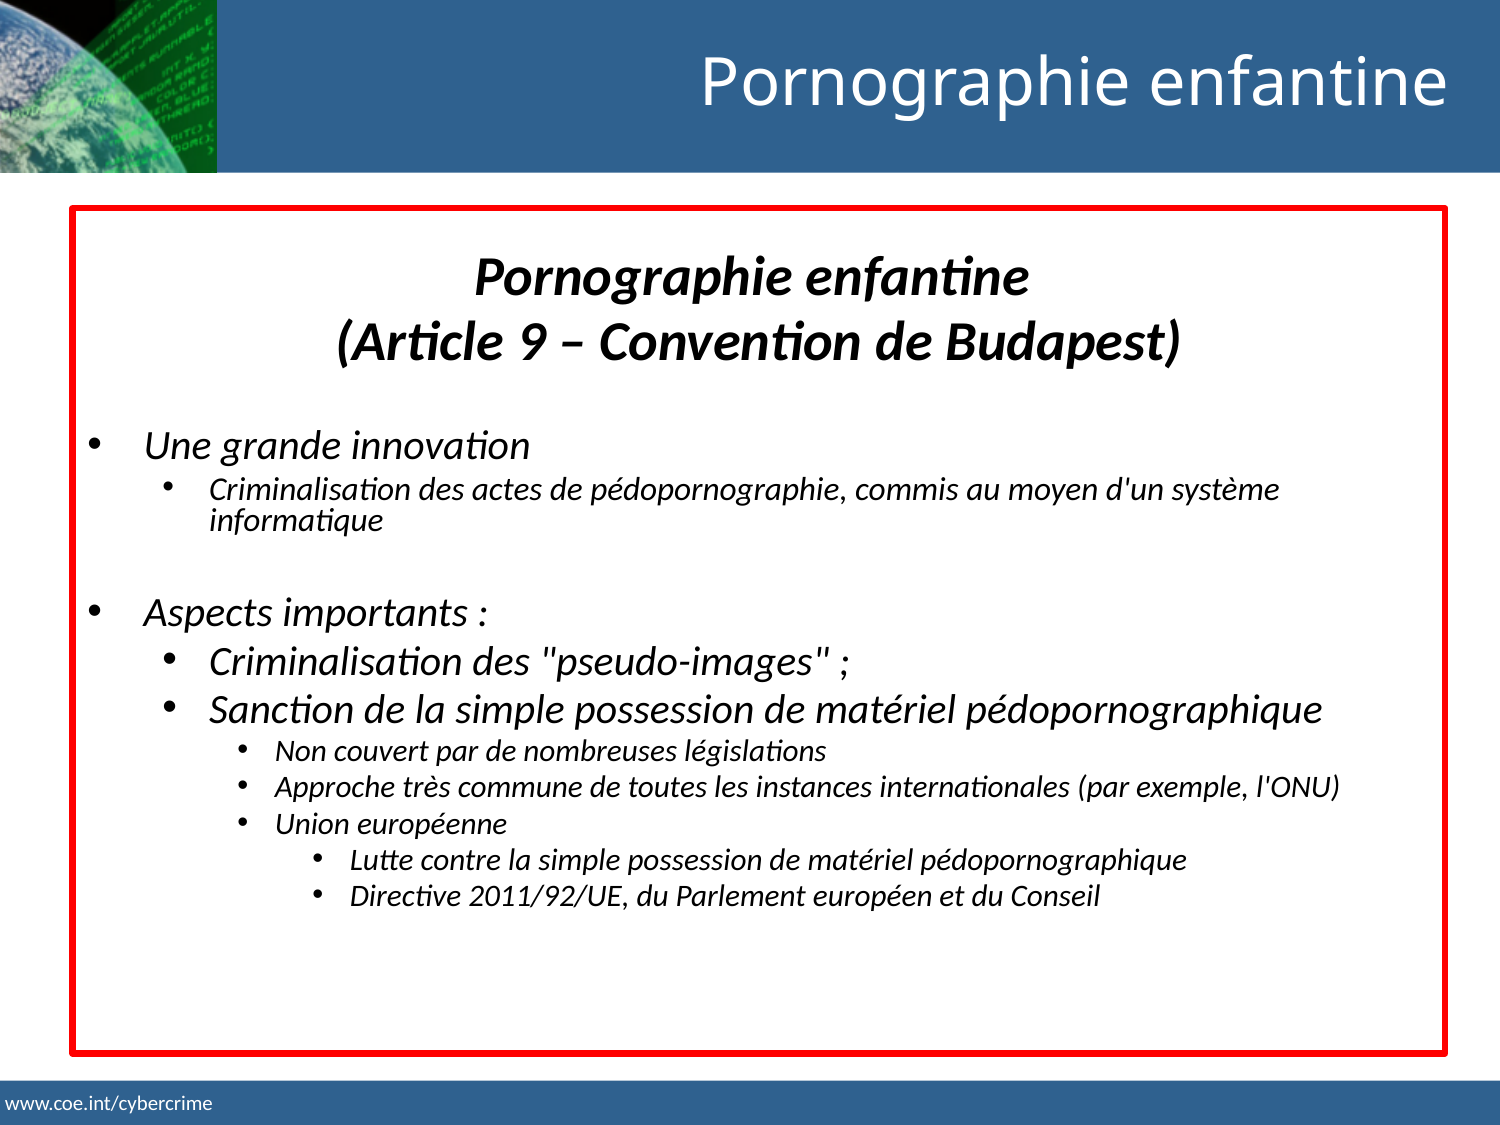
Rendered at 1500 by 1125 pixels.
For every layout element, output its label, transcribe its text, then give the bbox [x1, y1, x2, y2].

text_box Pornographie enfantine [230, 31, 1483, 126]
text_box Pornographie enfantine (Article 9 – Convention de Budapest) Une grande innovation Criminalisation des actes de pédopornographie, commis au moyen d'un système informatique Aspects importants : Criminalisation des "pseudo-images" ; Sanction de la simple possession de matériel pédopornographique Non couvert par de nombreuses législations Approche très commune de toutes les instances internationales (par exemple, l'ONU) Union européenne Lutte contre la simple possession de matériel pédopornographique Directive 2011/92/UE, du Parlement européen et du Conseil [72, 208, 1446, 1054]
picture [0, 0, 217, 173]
